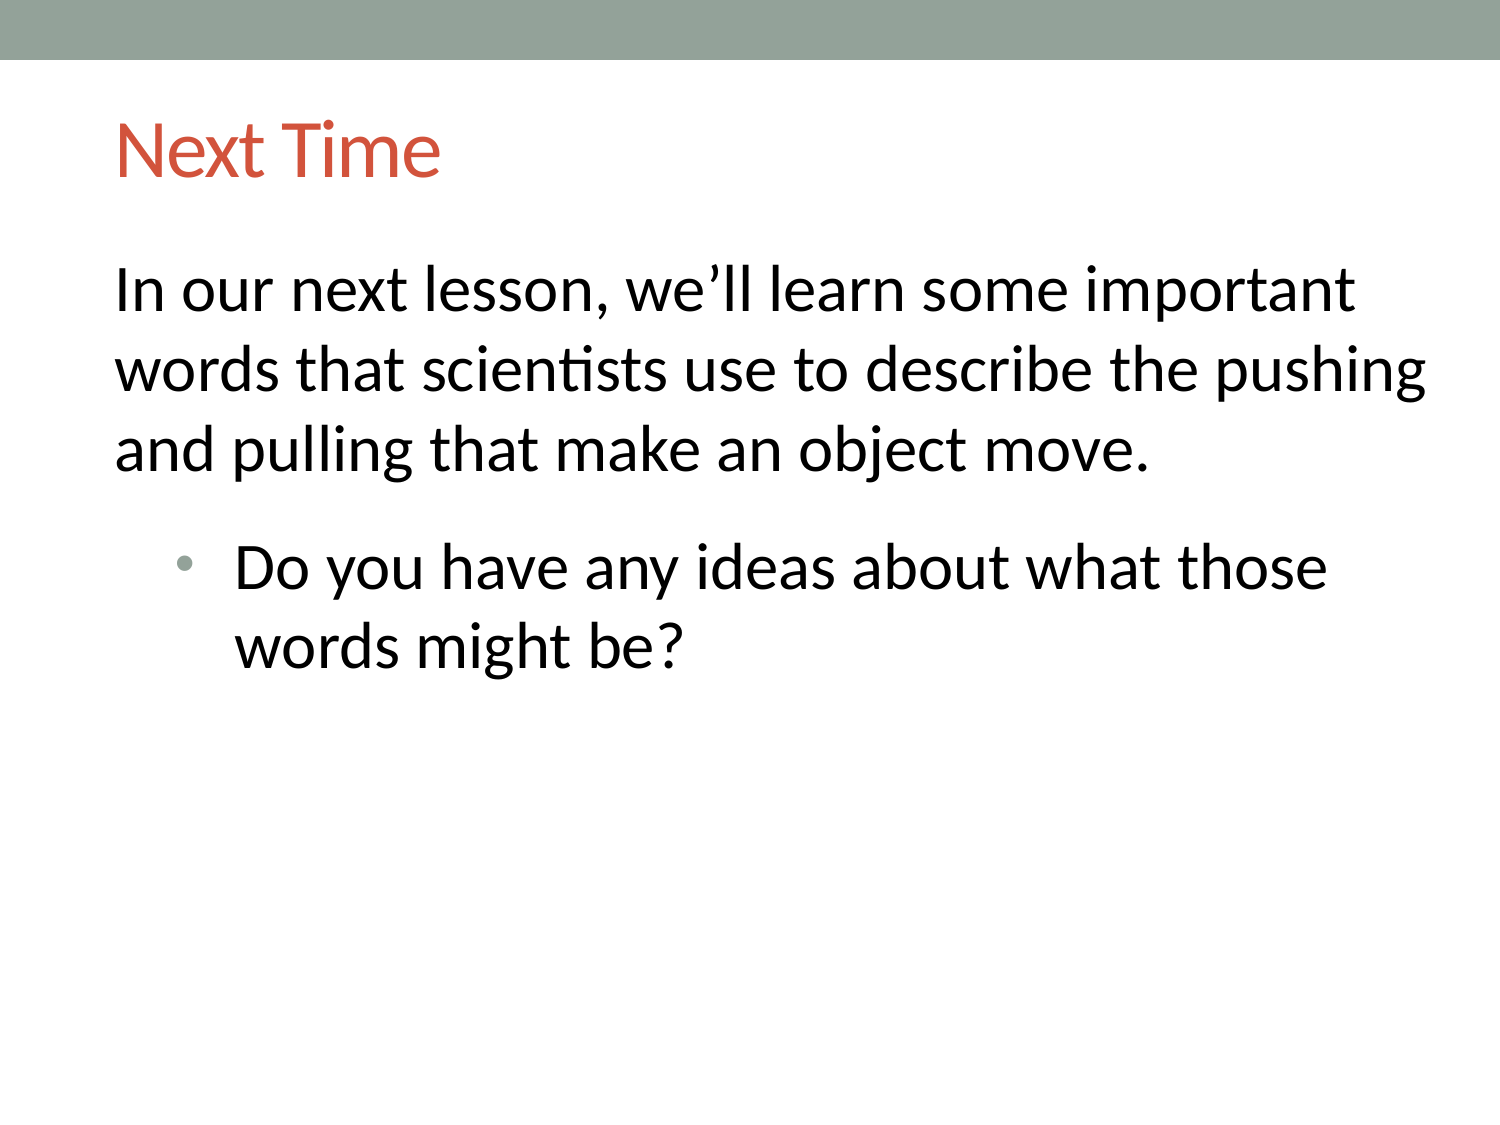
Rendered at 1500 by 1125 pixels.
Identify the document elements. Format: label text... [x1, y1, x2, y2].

list In our next lesson, we’ll learn some important words that scientists use to describe the pushing and pulling that make an object move. Do you have any ideas about what those words might be? [99, 237, 1450, 1038]
title Next Time [99, 62, 1413, 225]
